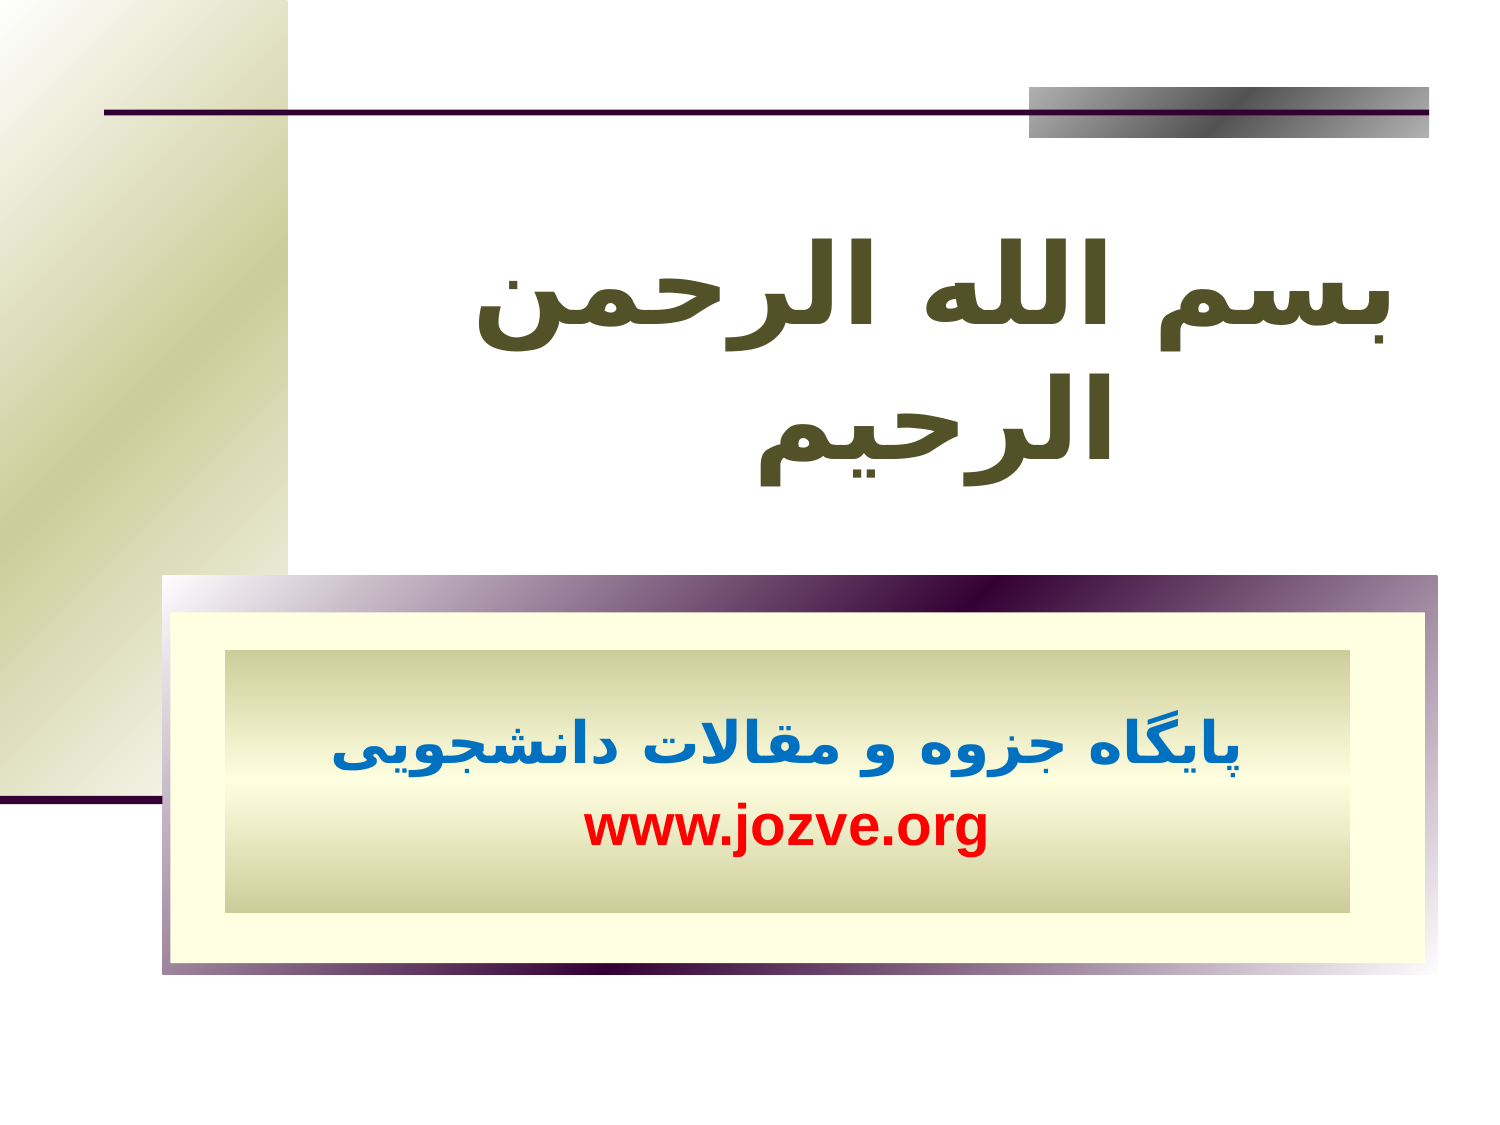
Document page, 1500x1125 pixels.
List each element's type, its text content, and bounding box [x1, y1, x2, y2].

title بسم الله الرحمن الرحیم [433, 210, 1439, 483]
subtitle پایگاه جزوه و مقالات دانشجویی www.jozve.org [224, 649, 1351, 913]
